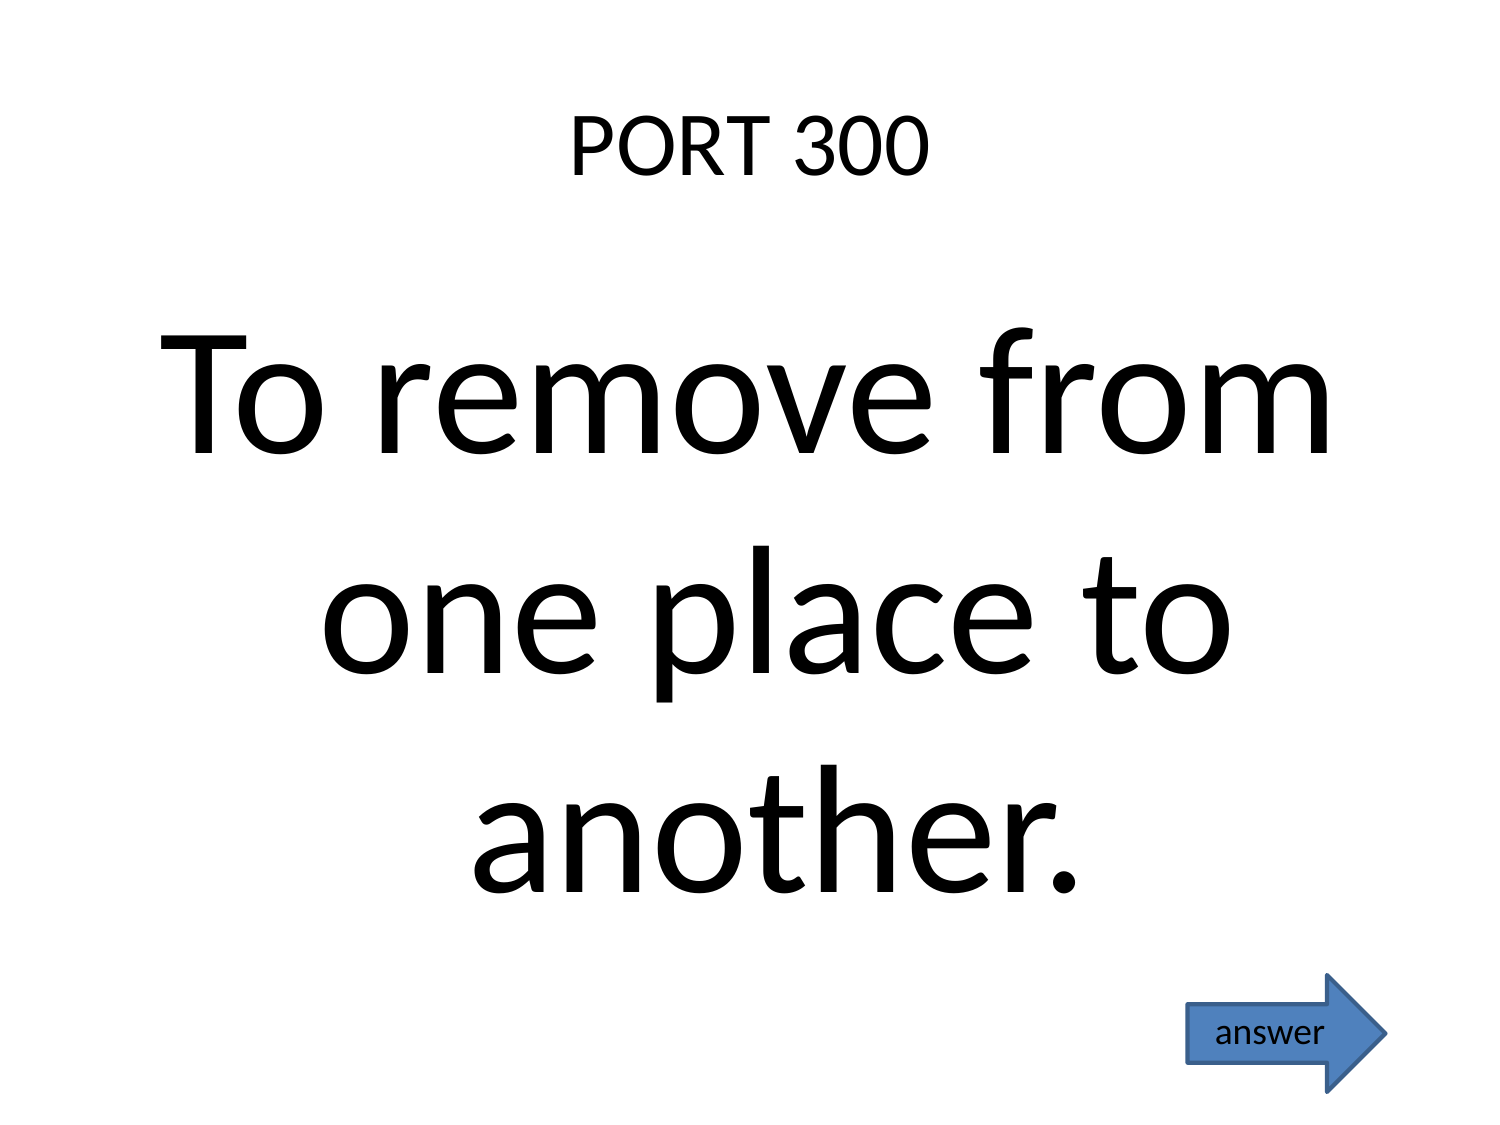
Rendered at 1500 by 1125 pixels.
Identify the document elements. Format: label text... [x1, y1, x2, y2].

text_box [1324, 973, 1354, 999]
title PORT 300 [75, 45, 1425, 233]
list To remove from one place to another. [75, 262, 1425, 1005]
text_box answer [1200, 999, 1400, 1060]
text_box [1185, 1002, 1362, 1094]
